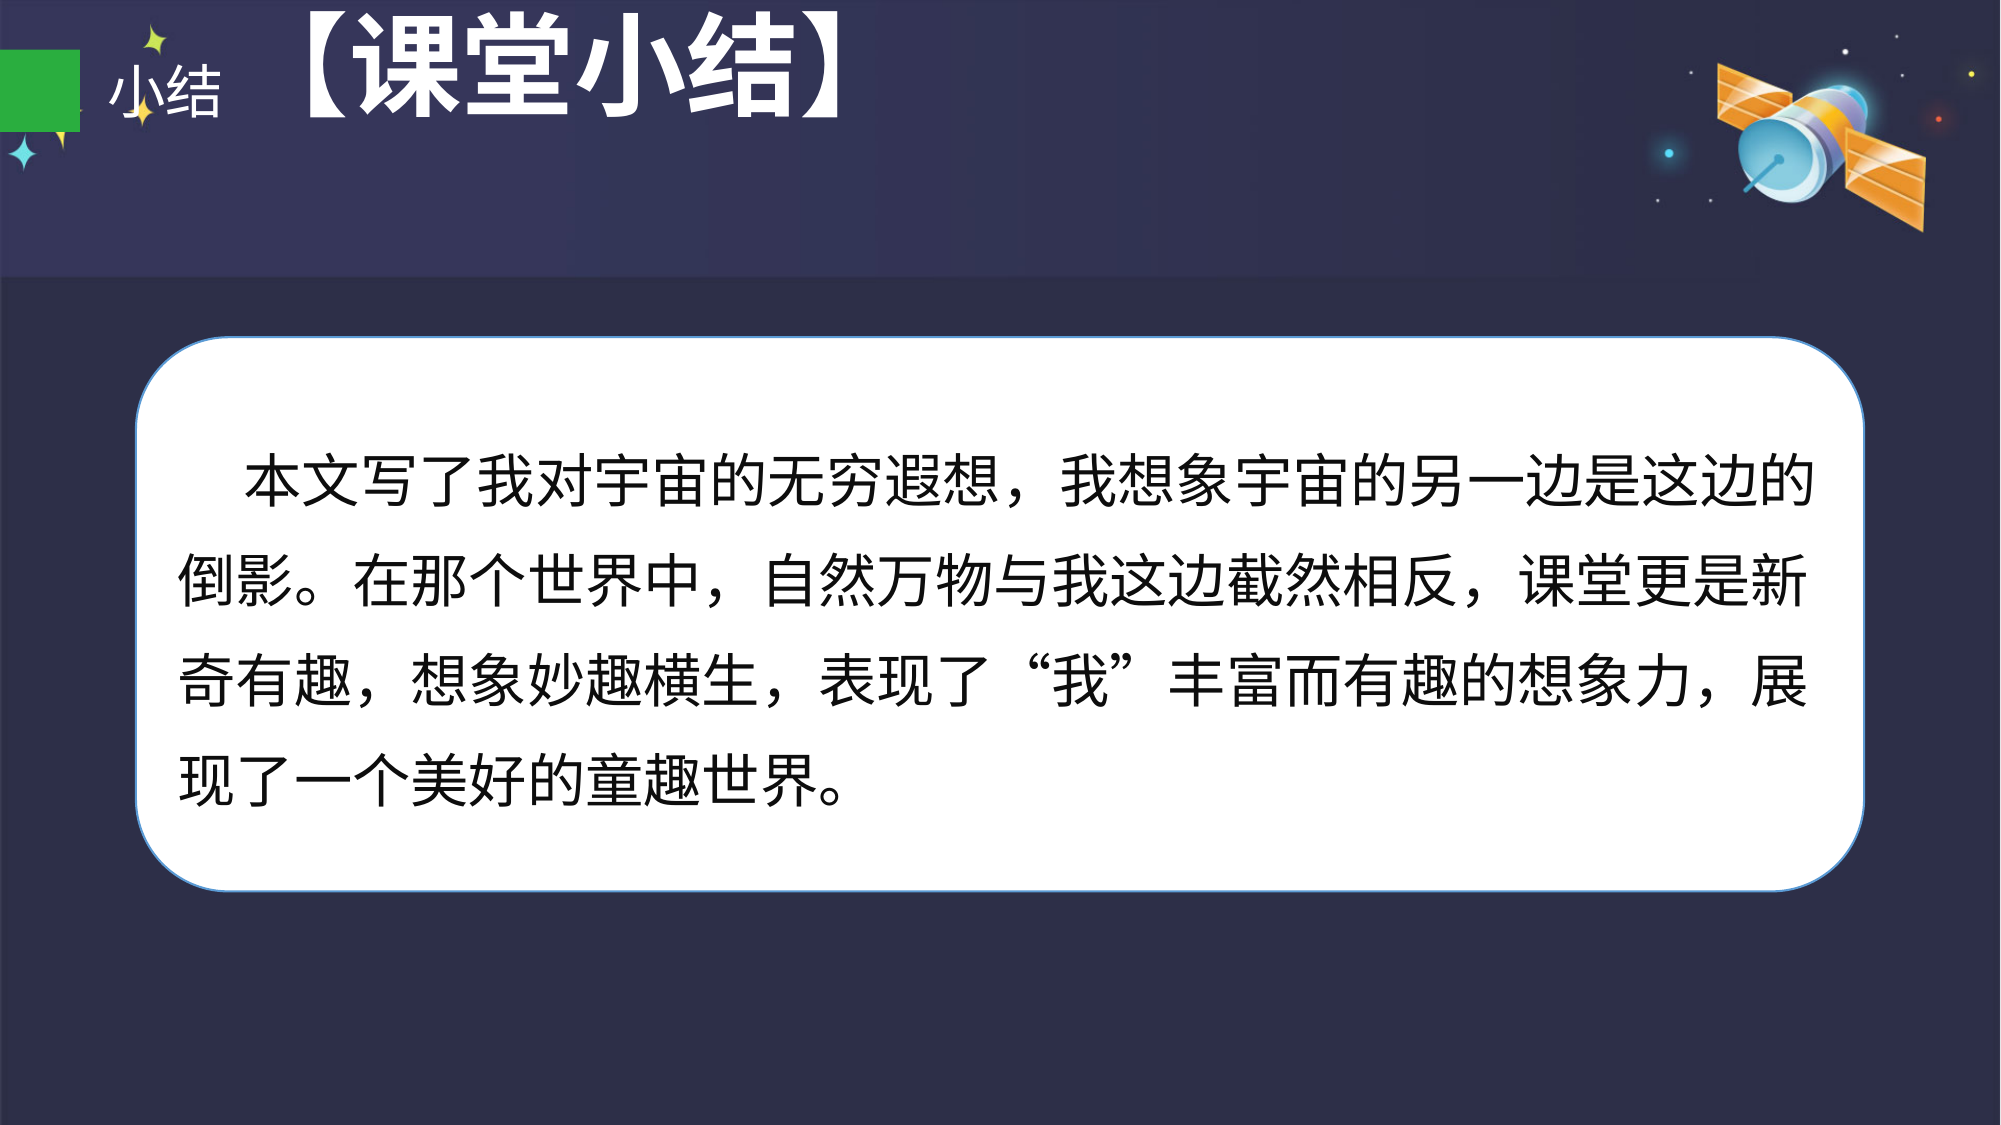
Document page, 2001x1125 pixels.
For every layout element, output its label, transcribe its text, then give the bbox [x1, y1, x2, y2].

text_box [0, 49, 81, 133]
picture [0, 0, 2001, 1125]
text_box 小结 [92, 47, 398, 133]
text_box 本文写了我对宇宙的无穷遐想，我想象宇宙的另一边是这边的倒影。在那个世界中，自然万物与我这边截然相反，课堂更是新奇有趣，想象妙趣横生，表现了“我”丰富而有趣的想象力，展现了一个美好的童趣世界。 [134, 336, 1866, 893]
text_box 【课堂小结】 [222, 0, 927, 137]
